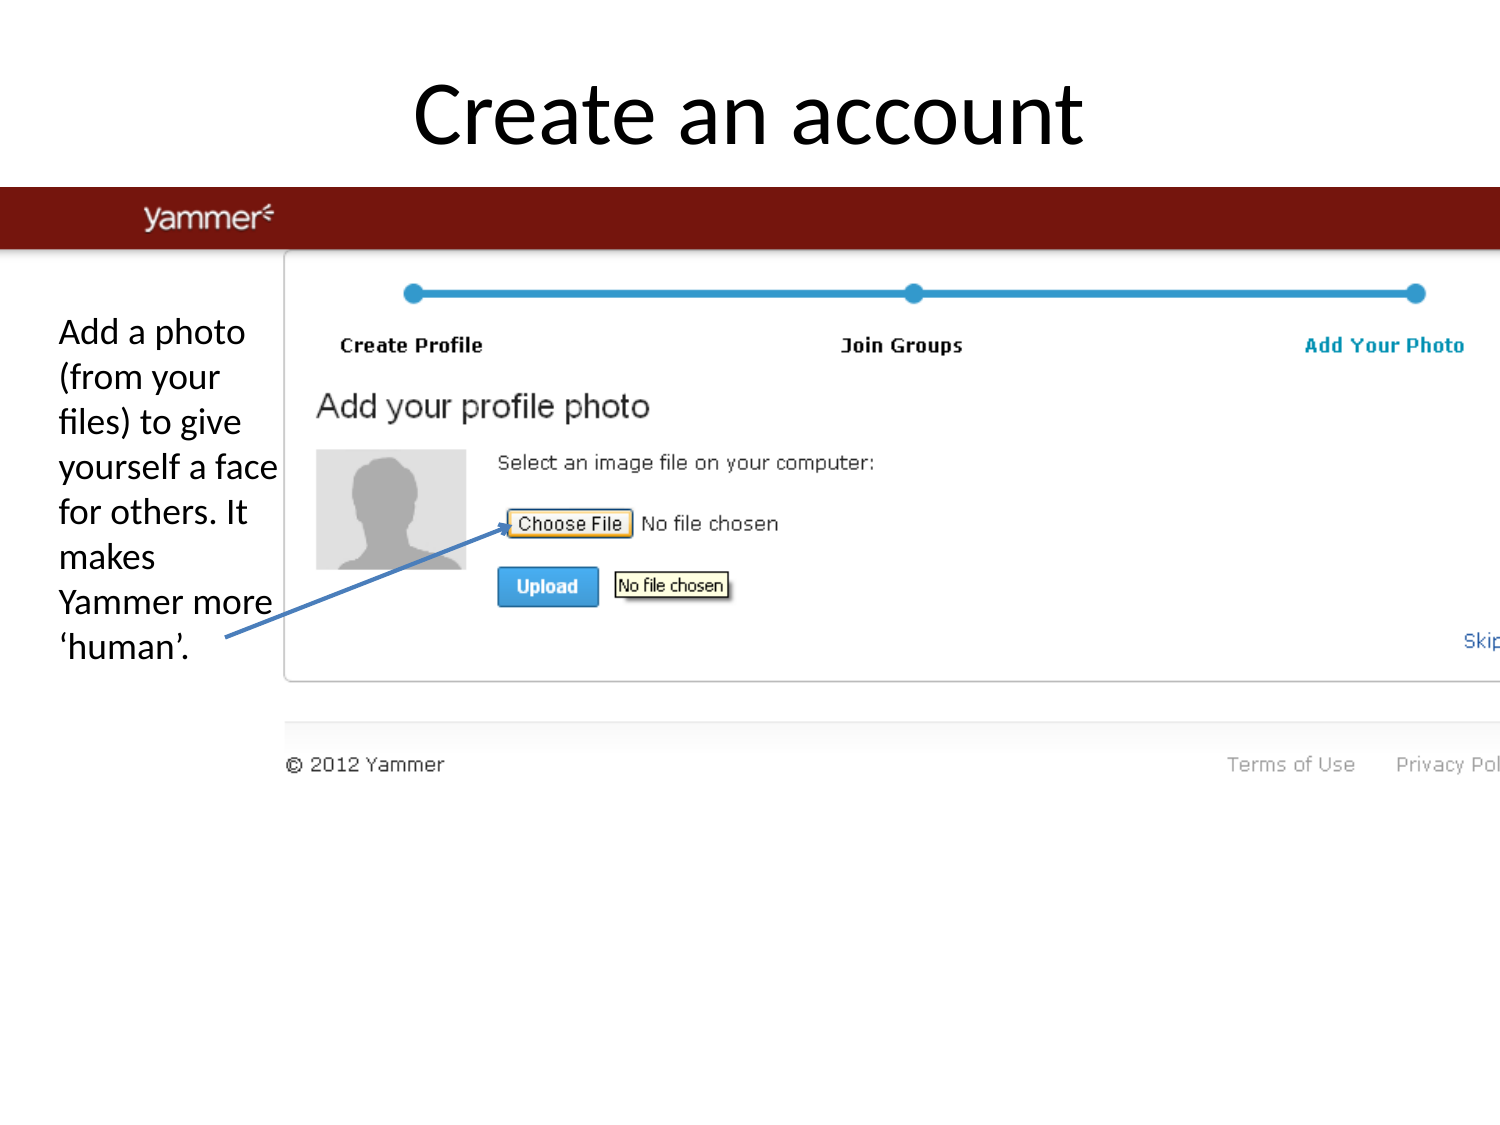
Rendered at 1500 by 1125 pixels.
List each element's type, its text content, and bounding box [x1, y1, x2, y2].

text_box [224, 524, 513, 638]
text_box Create an account [74, 45, 1425, 185]
picture [0, 187, 1500, 1125]
